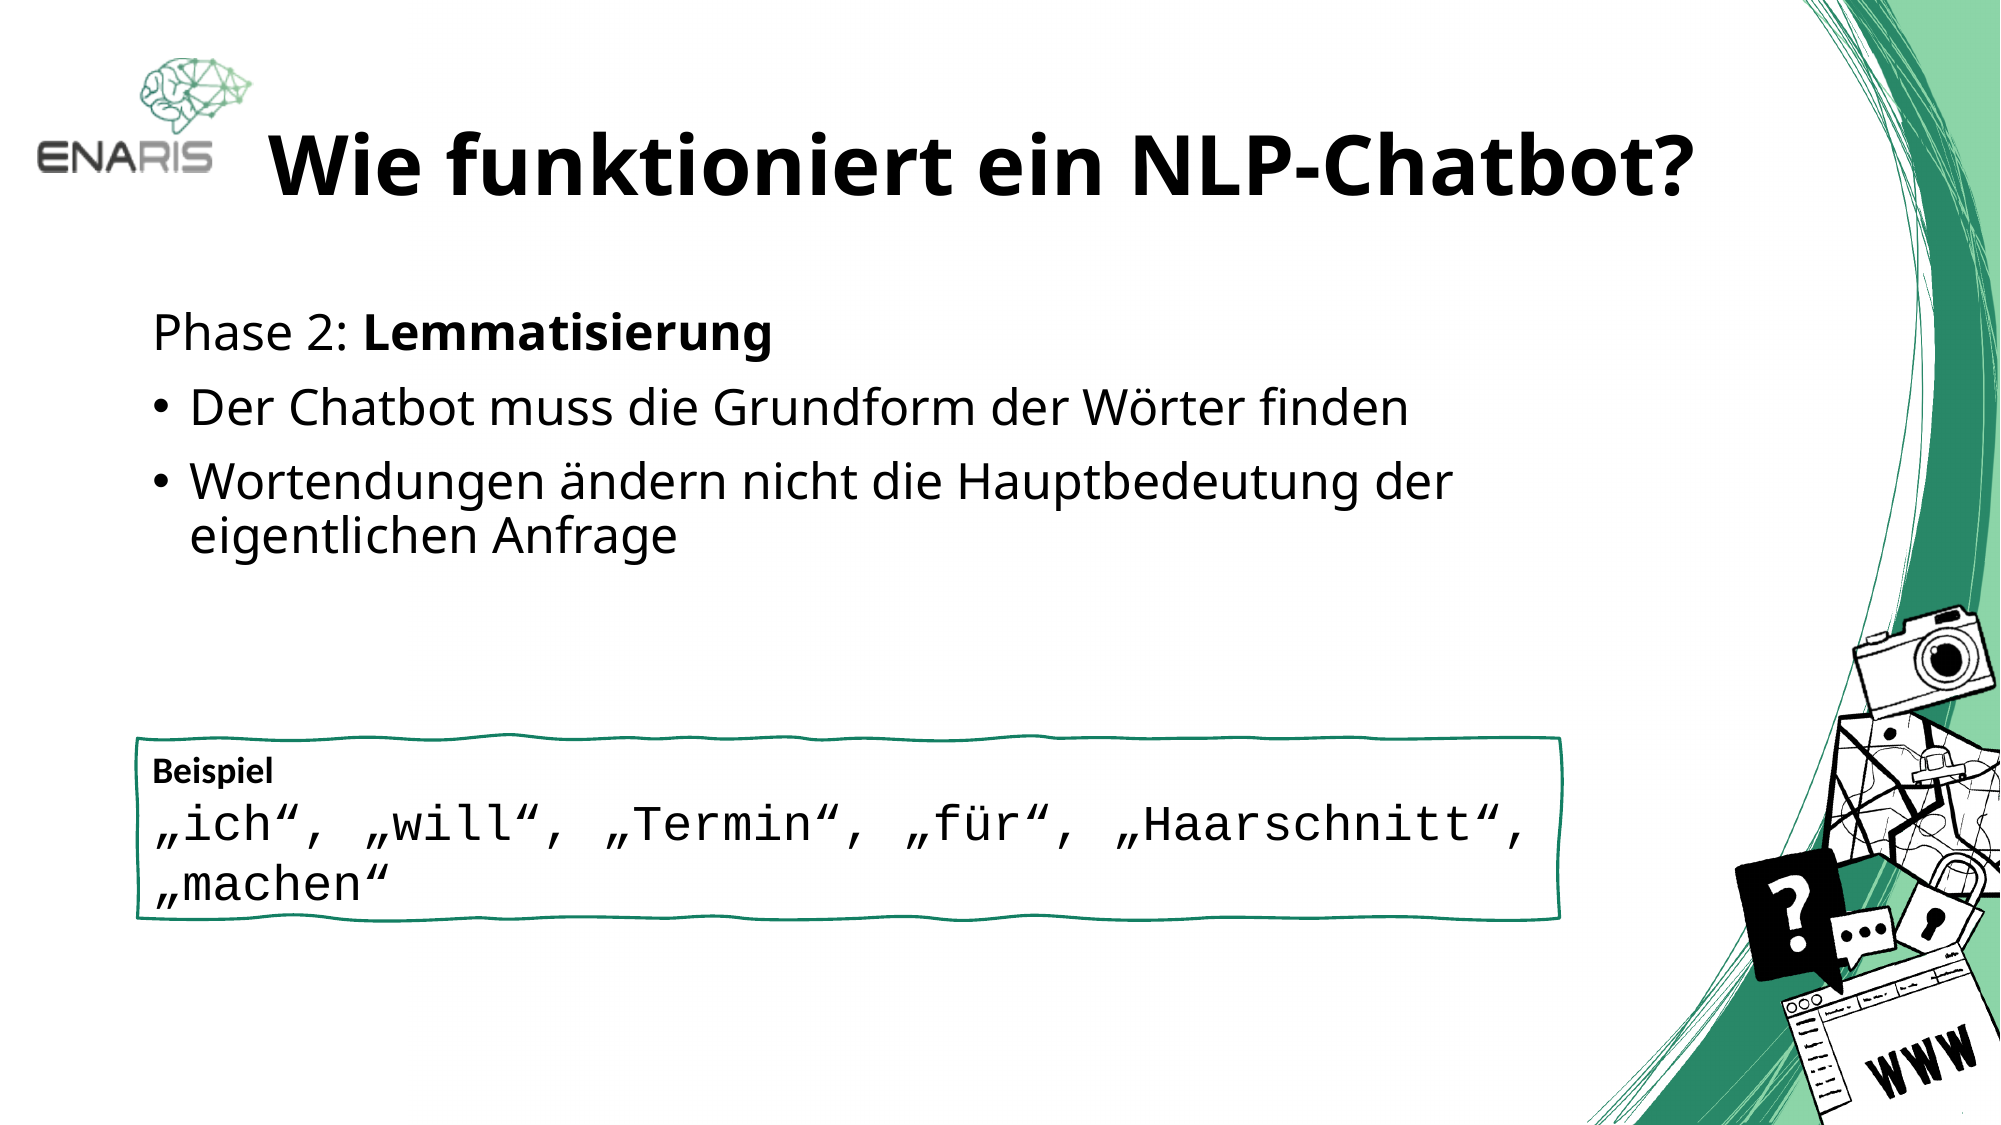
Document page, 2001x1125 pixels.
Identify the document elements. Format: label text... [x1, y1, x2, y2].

picture [408, 0, 2000, 1125]
text_box Beispiel „ich“, „will“, „Termin“, „für“, „Haarschnitt“, „machen“ [136, 734, 1563, 922]
list Phase 2: Lemmatisierung Der Chatbot muss die Grundform der Wörter finden Wortendungen ändern nicht die Hauptbedeutung der eigentlichen Anfrage [137, 299, 1728, 1014]
title Wie funktioniert ein NLP-Chatbot? [253, 59, 1863, 278]
picture [37, 58, 254, 173]
